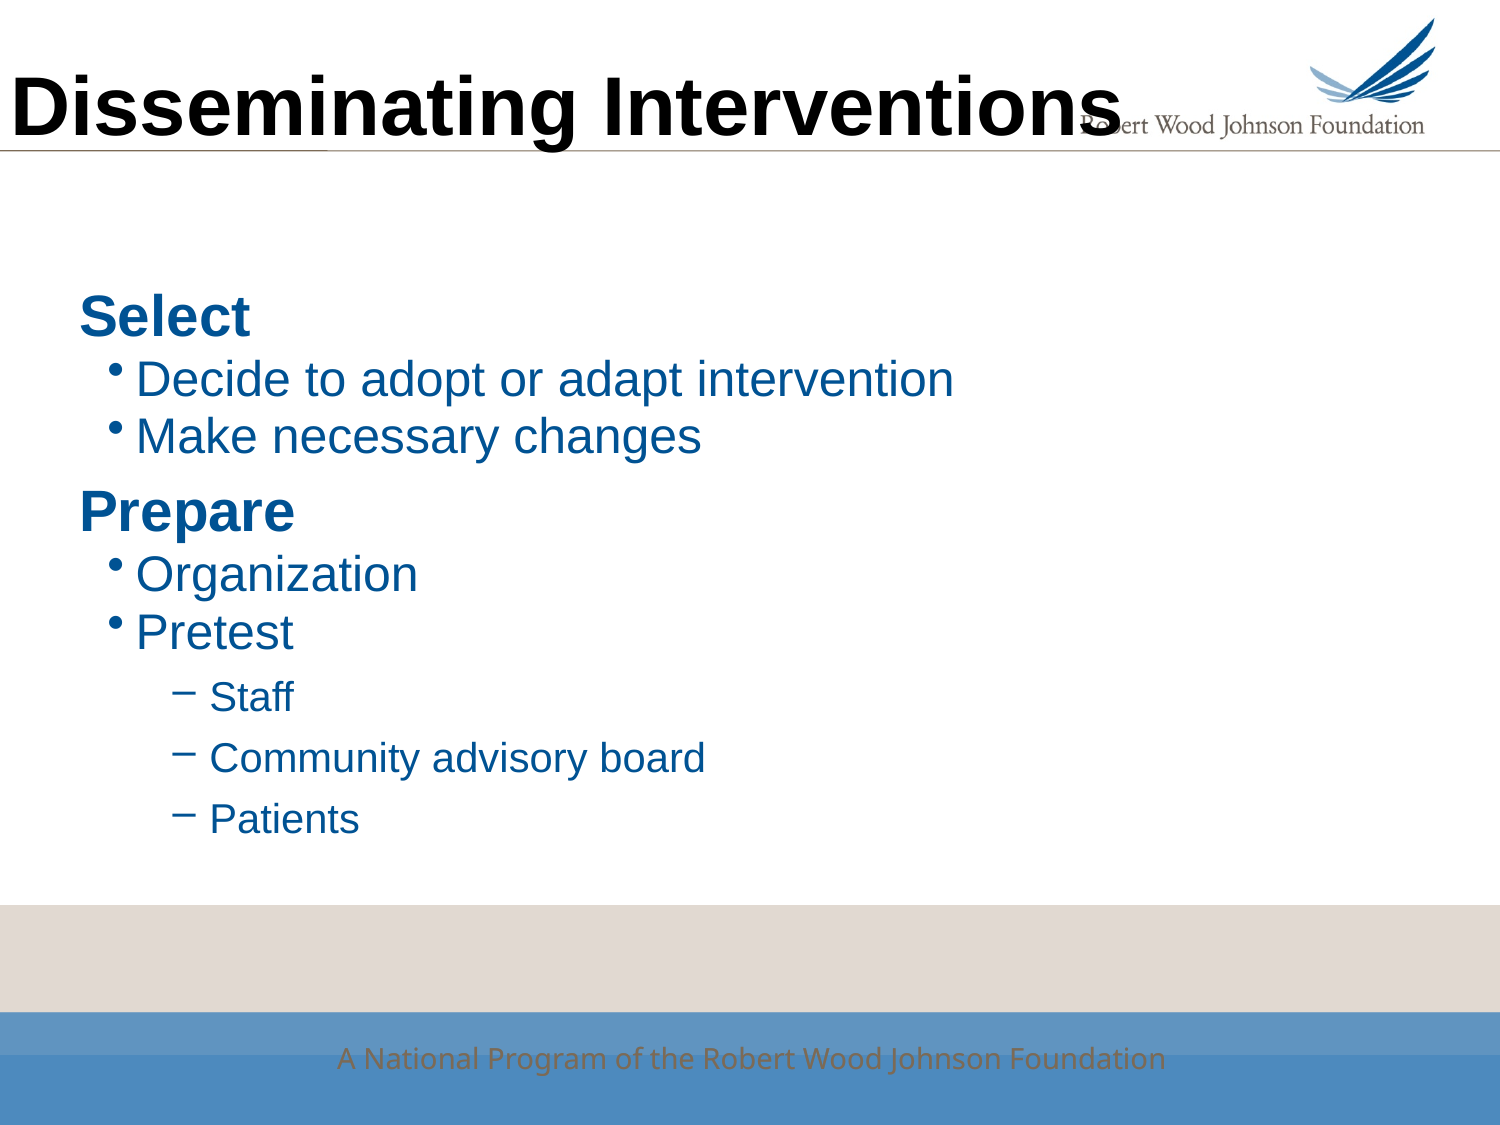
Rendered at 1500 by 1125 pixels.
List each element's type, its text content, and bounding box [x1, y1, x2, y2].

list Select Decide to adopt or adapt intervention Make necessary changes Prepare Organization Pretest Staff Community advisory board Patients [74, 287, 1451, 1010]
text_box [0, 1012, 1500, 1094]
picture [1351, 15, 1438, 142]
title Disseminating Interventions [0, 0, 1351, 157]
